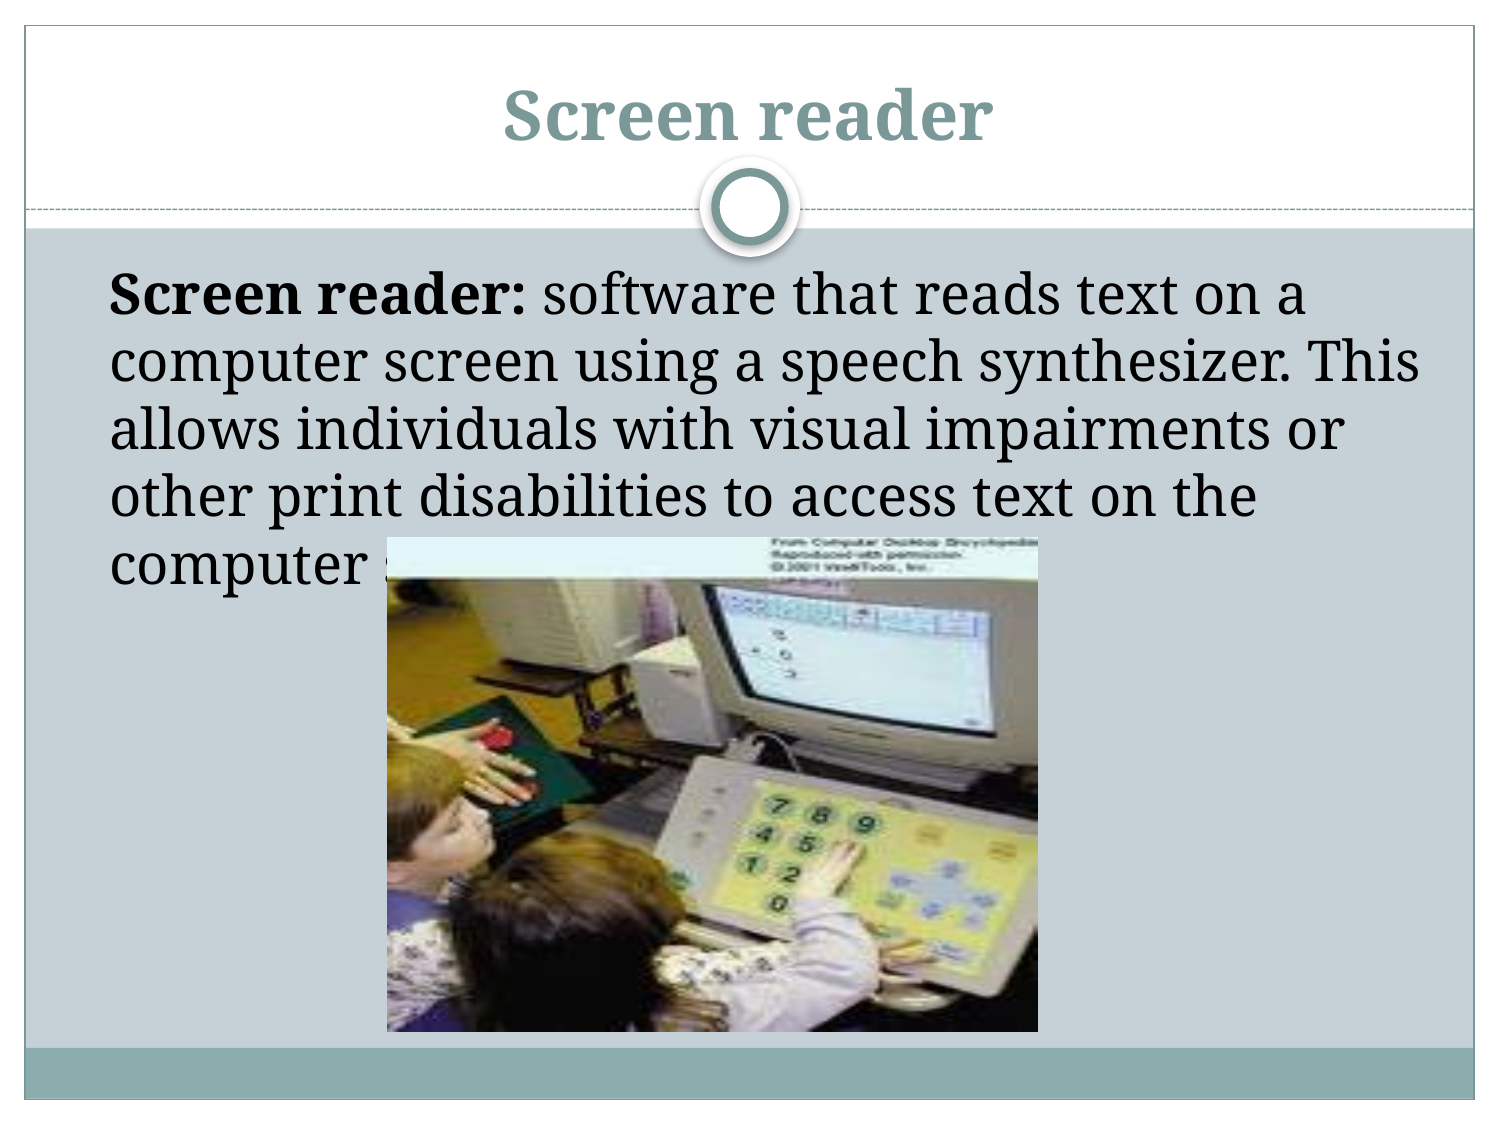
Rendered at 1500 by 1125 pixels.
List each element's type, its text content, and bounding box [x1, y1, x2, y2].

list Screen reader: software that reads text on a computer screen using a speech synthesizer. This allows individuals with visual impairments or other print disabilities to access text on the computer screen. [49, 250, 1445, 1001]
title Screen reader [49, 37, 1450, 162]
picture [387, 537, 1038, 1032]
